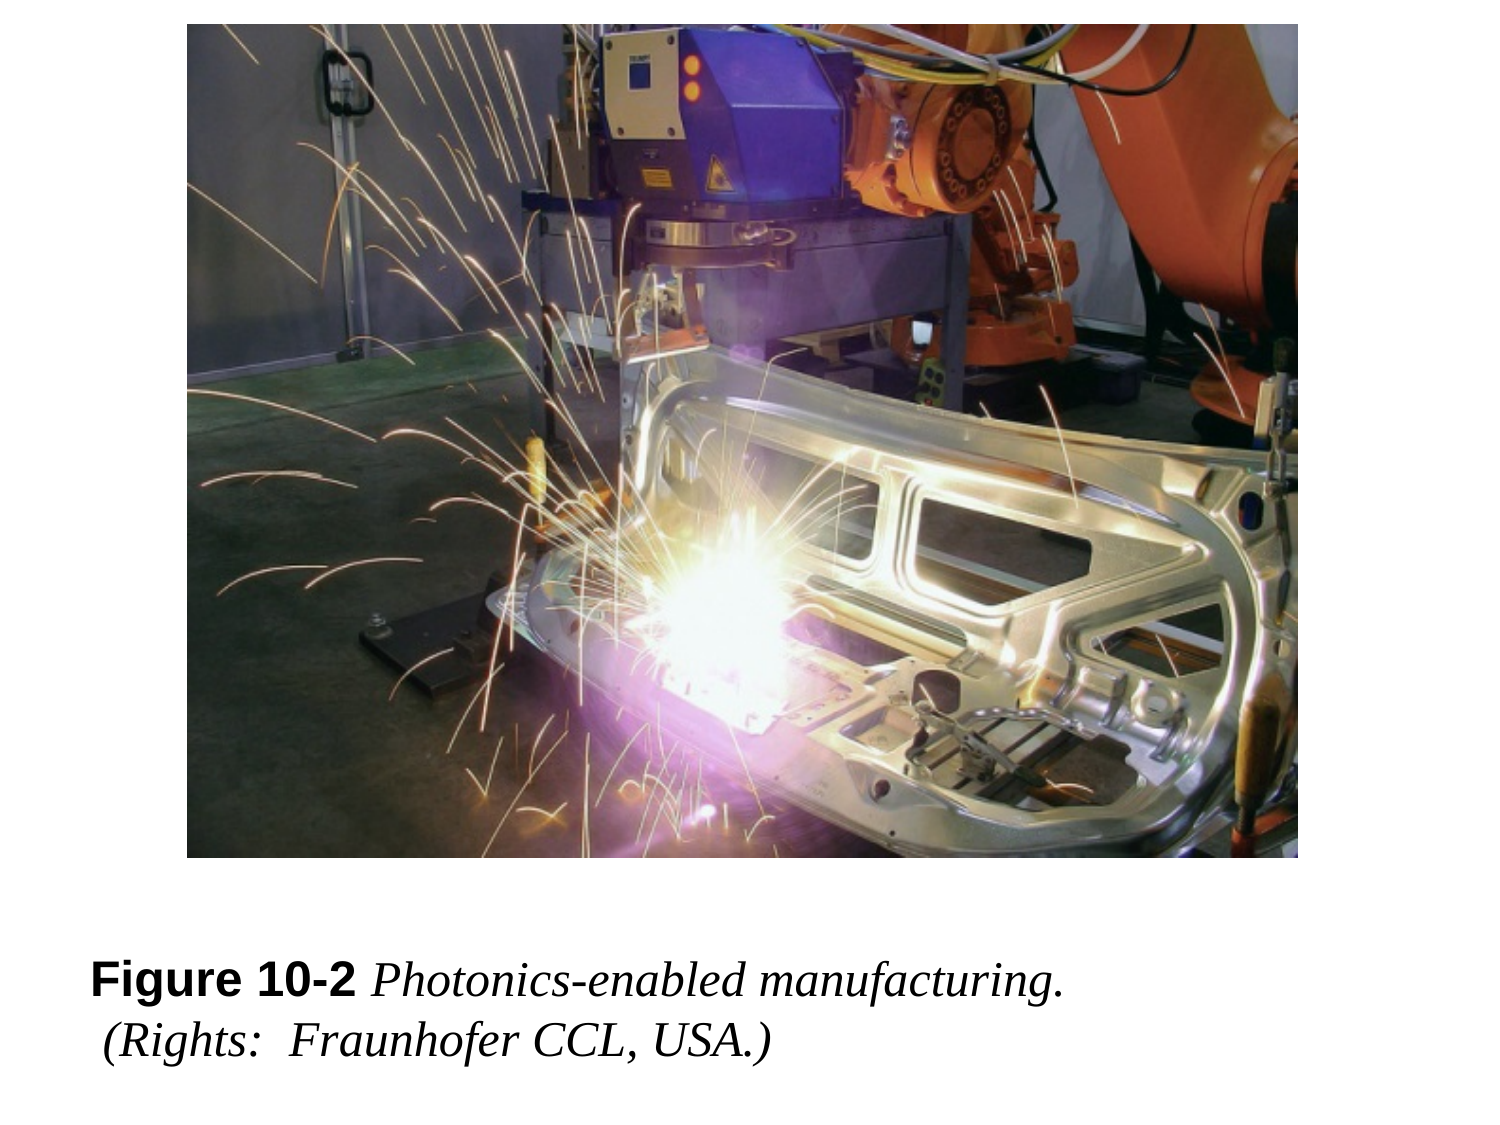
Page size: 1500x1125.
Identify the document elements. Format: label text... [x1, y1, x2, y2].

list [187, 24, 1298, 858]
title Figure 10-2 Photonics-enabled manufacturing. (Rights: Fraunhofer CCL, USA.) [75, 912, 1425, 1100]
